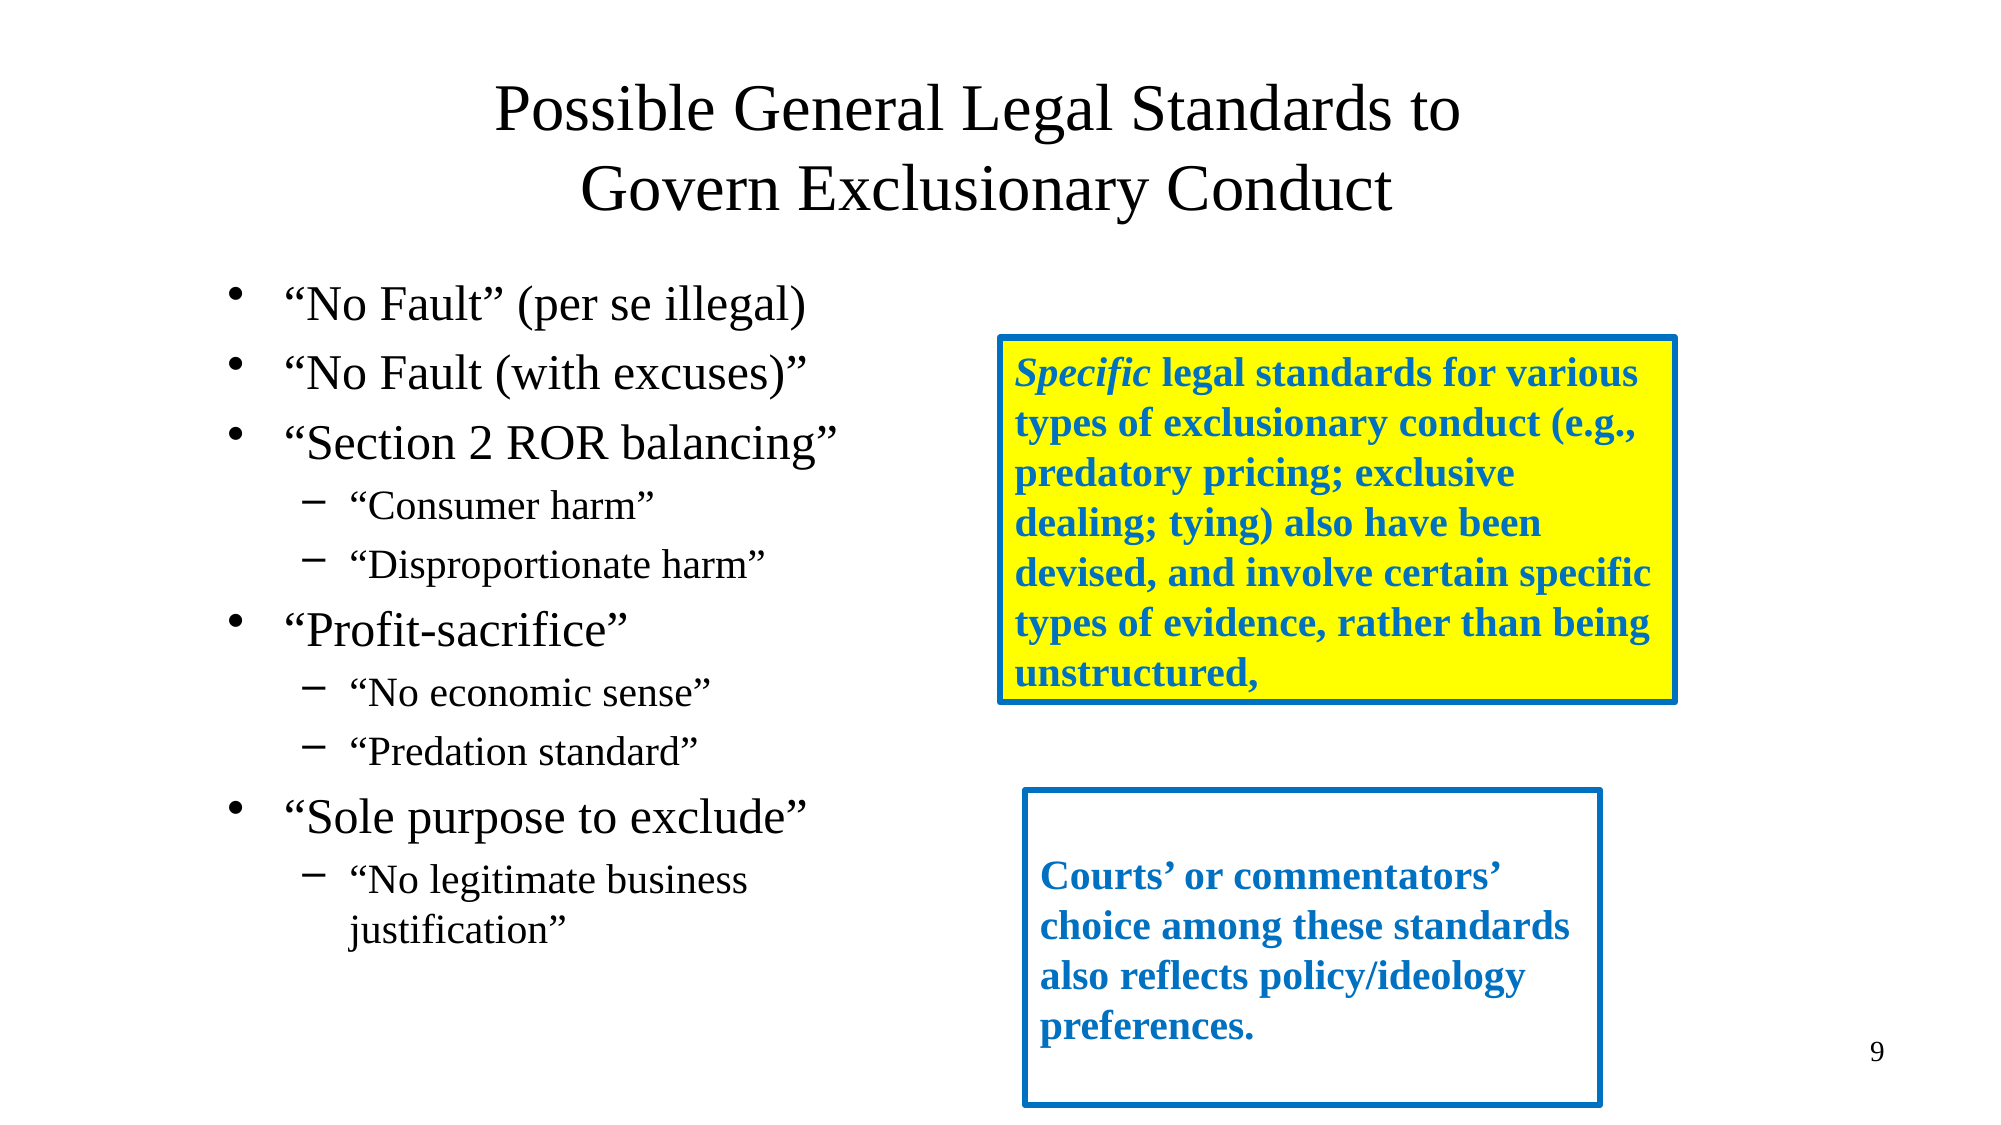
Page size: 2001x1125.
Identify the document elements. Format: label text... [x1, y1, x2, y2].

text_box Courts’ or commentators’ choice among these standards also reflects policy/ideology preferences. [1025, 790, 1600, 1105]
list “No Fault” (per se illegal) “No Fault (with excuses)” “Section 2 ROR balancing” “Consumer harm” “Disproportionate harm” “Profit-sacrifice” “No economic sense” “Predation standard” “Sole purpose to exclude” “No legitimate business justification” [212, 262, 888, 1005]
text_box Specific legal standards for various types of exclusionary conduct (e.g., predatory pricing; exclusive dealing; tying) also have been devised, and involve certain specific types of evidence, rather than being unstructured, [999, 337, 1675, 703]
title Possible General Legal Standards to Govern Exclusionary Conduct [300, 50, 1675, 238]
slide_number 9 [1600, 1024, 1901, 1103]
